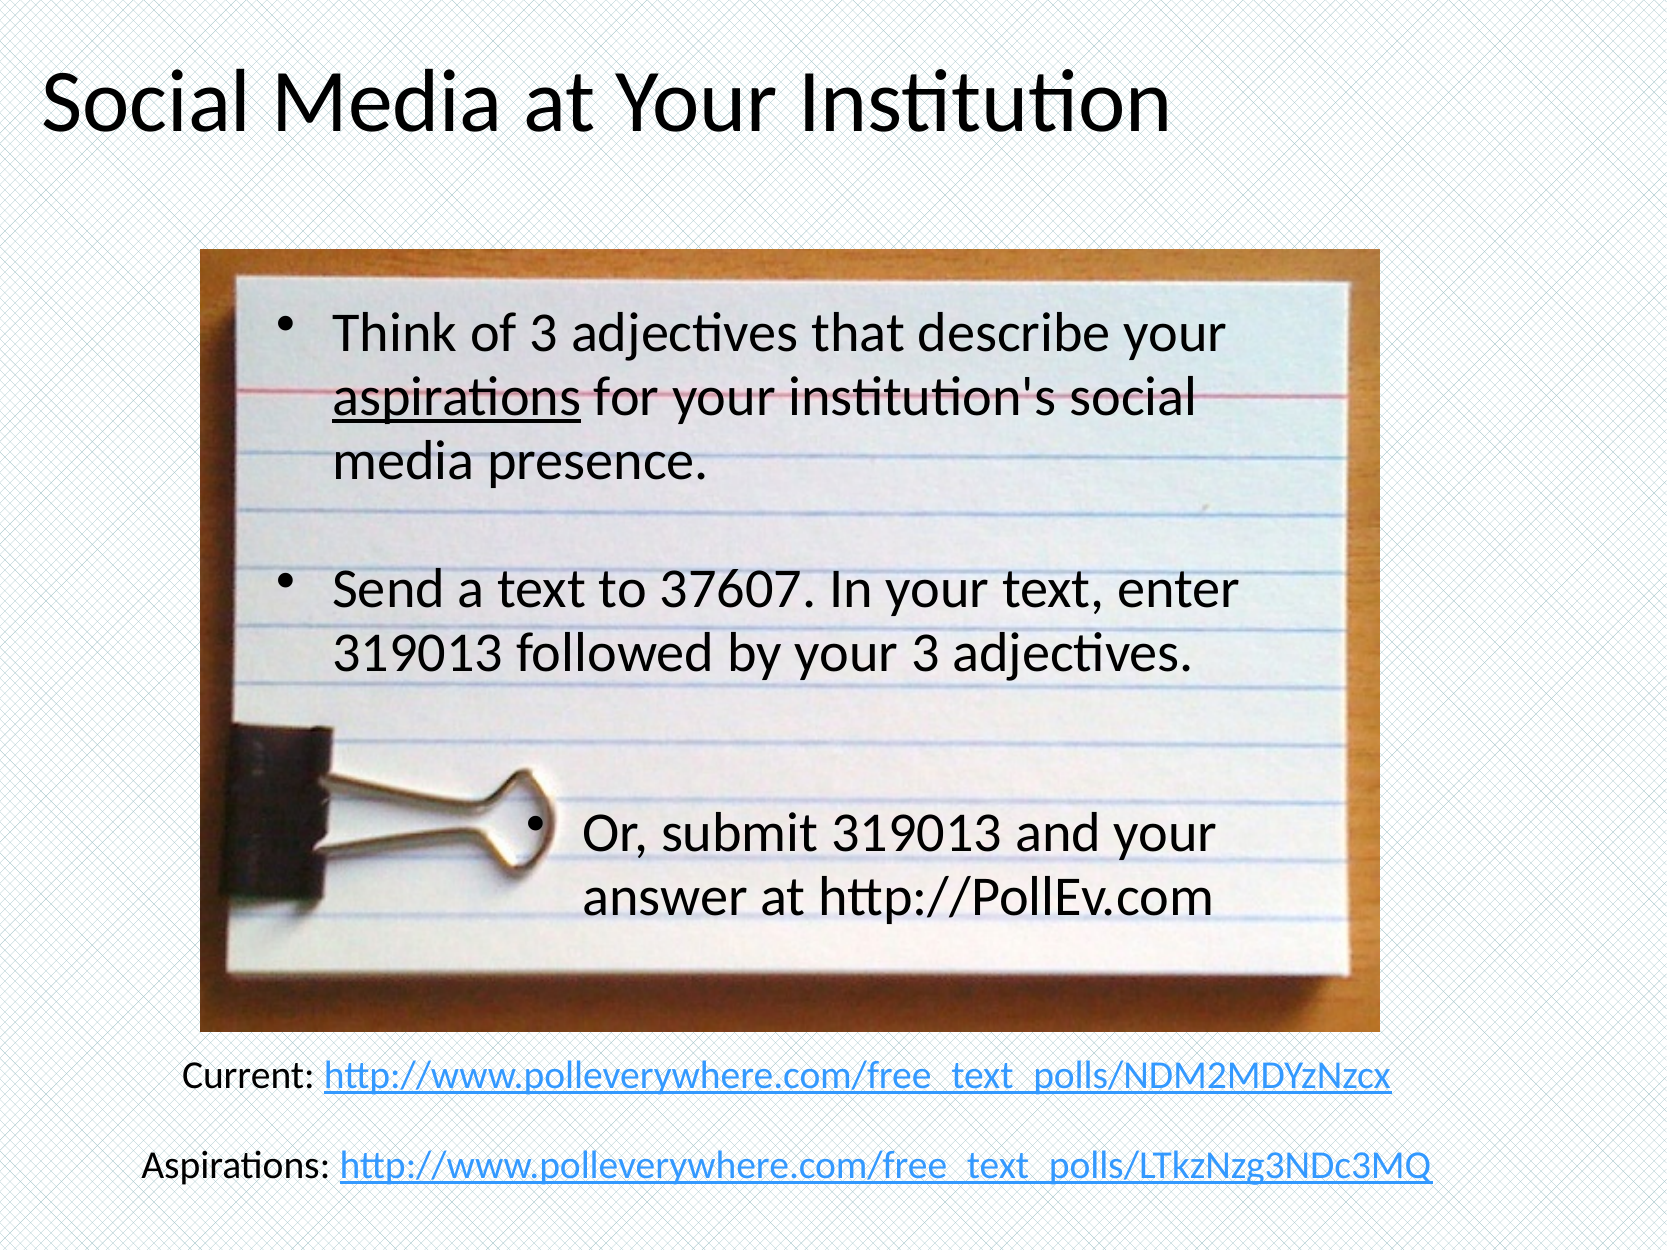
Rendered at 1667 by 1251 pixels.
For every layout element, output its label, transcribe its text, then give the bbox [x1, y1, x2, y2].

text_box Current: http://www.polleverywhere.com/free_text_polls/NDM2MDYzNzcx Aspirations: http://www.polleverywhere.com/free_text_polls/LTkzNzg3NDc3MQ [0, 1052, 1584, 1188]
title Social Media at Your Institution [41, 50, 1568, 161]
picture [199, 249, 1380, 1032]
